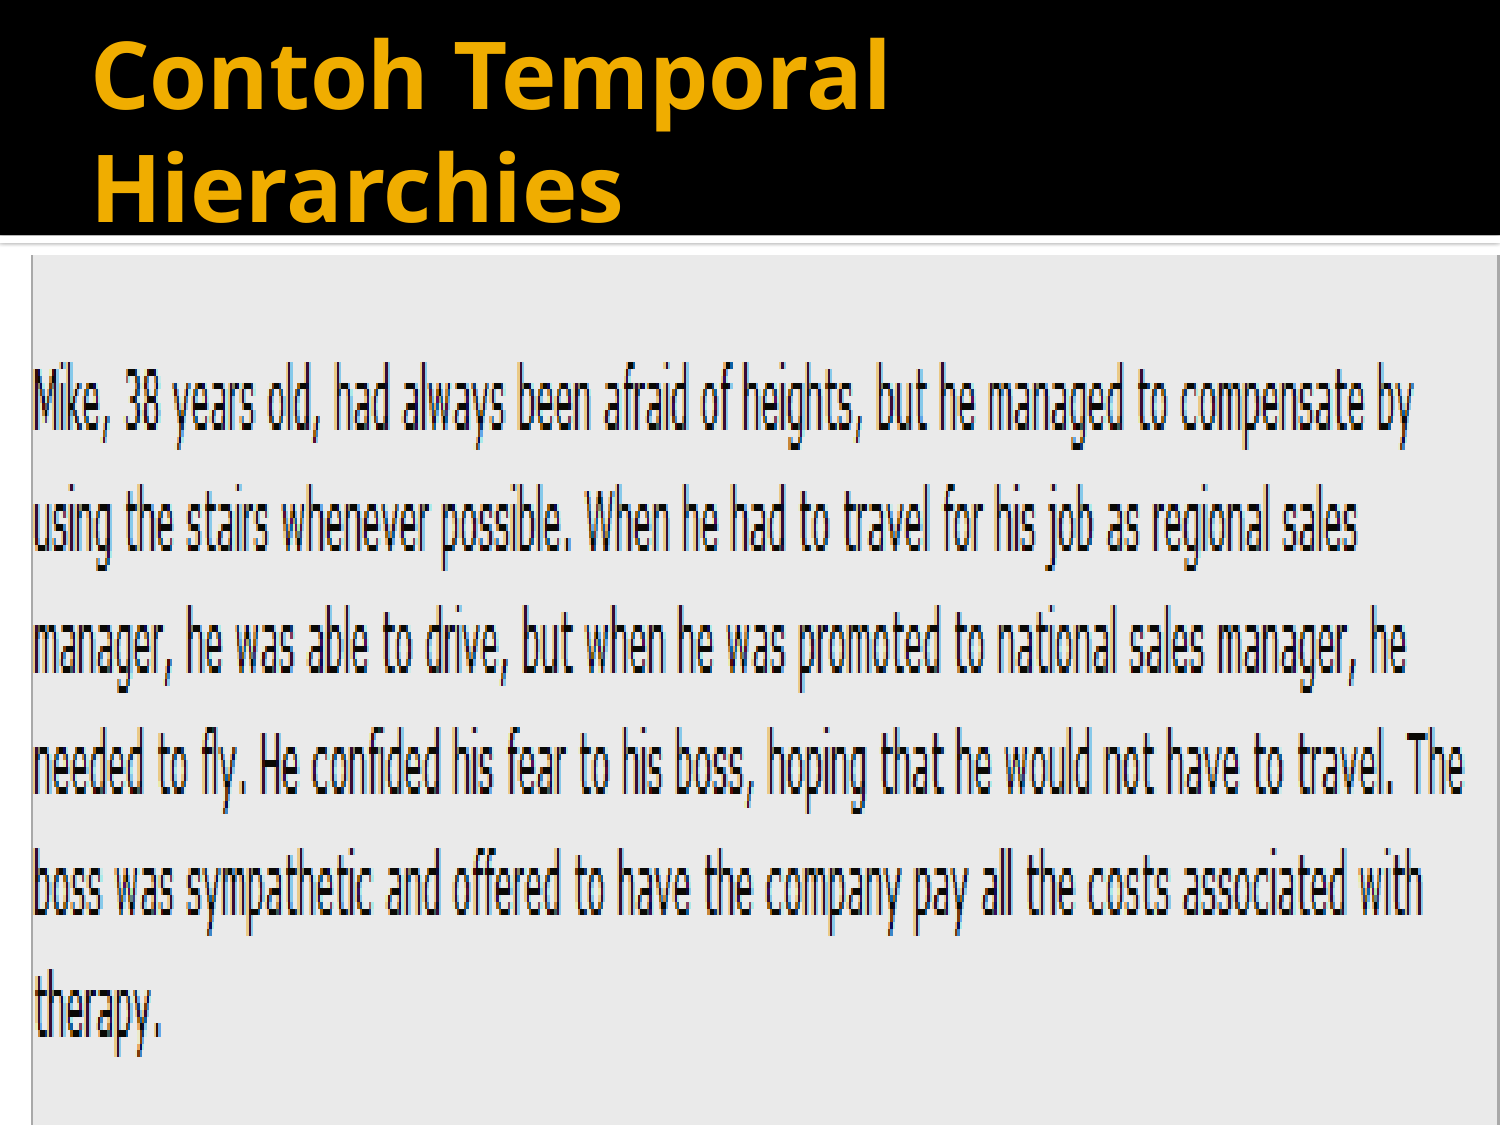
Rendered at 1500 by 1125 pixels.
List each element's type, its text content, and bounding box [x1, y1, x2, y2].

title Contoh Temporal Hierarchies [75, 25, 1425, 231]
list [29, 255, 1500, 1125]
